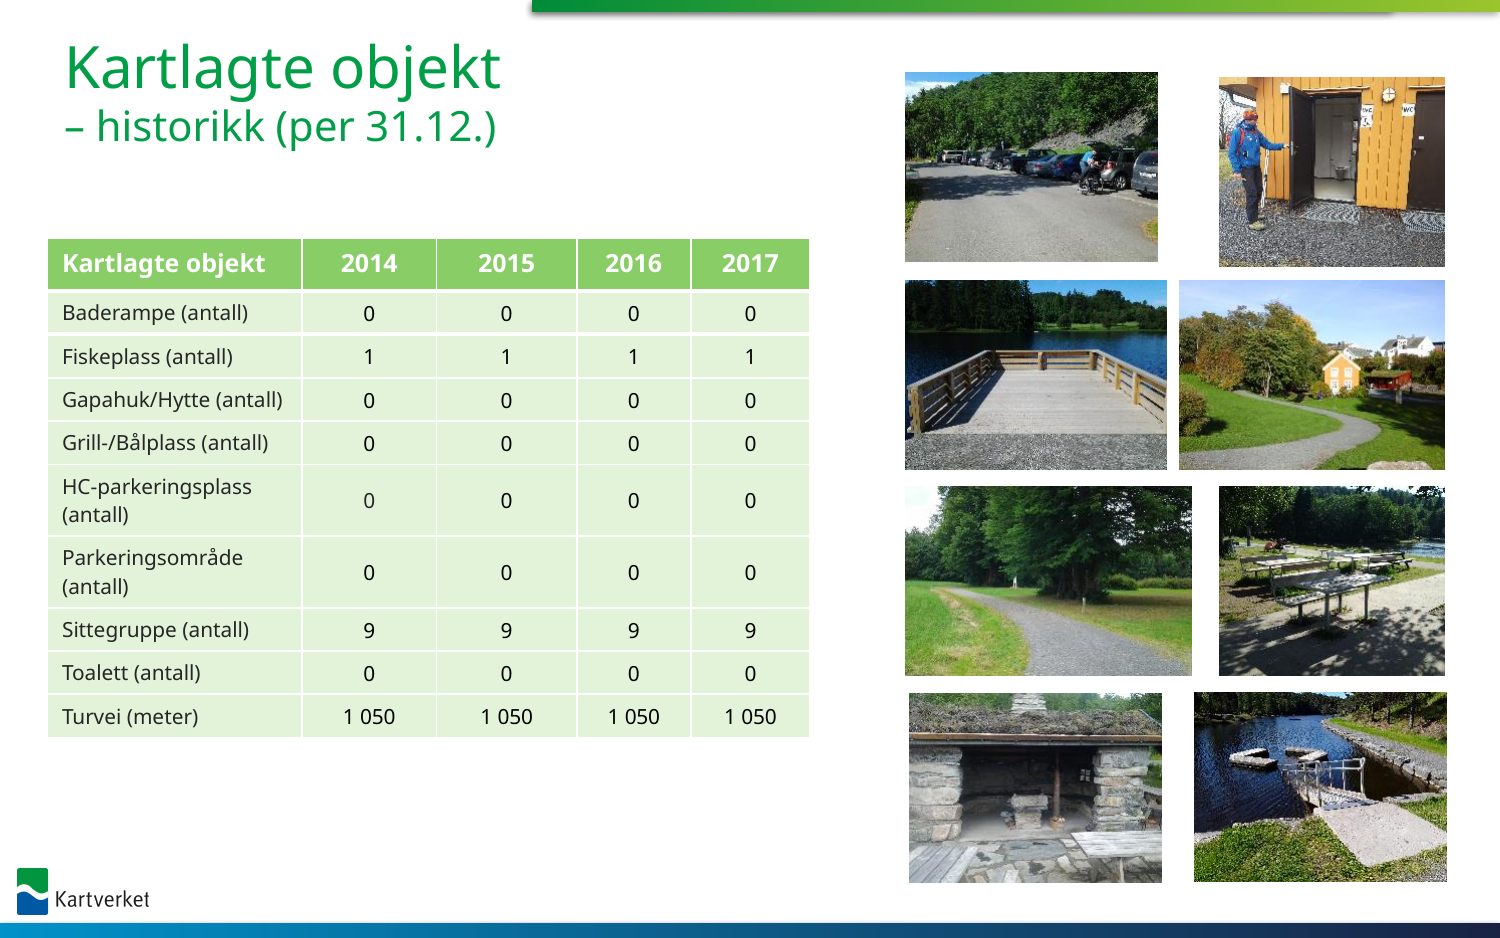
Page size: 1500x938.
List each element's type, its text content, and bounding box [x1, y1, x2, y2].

table_cell 0 [578, 465, 690, 535]
table_header 2014 [303, 239, 436, 289]
picture [1219, 486, 1445, 676]
table_cell 0 [578, 422, 690, 464]
table_cell 0 [692, 465, 809, 535]
table_cell Toalett (antall) [48, 652, 301, 693]
table_cell 1 050 [578, 695, 690, 737]
table_cell 0 [692, 379, 809, 420]
table_cell 0 [578, 293, 690, 332]
picture [1219, 77, 1445, 267]
picture [905, 486, 1193, 676]
table_cell 1 [692, 336, 809, 377]
table_cell 0 [303, 293, 436, 332]
table_cell Grill-/Bålplass (antall) [48, 422, 301, 464]
table_cell 9 [303, 609, 436, 650]
table_cell 0 [437, 422, 576, 464]
table_cell Baderampe (antall) [48, 293, 301, 332]
table_cell 1 [303, 336, 436, 377]
table_cell 1 [578, 336, 690, 377]
table_cell 0 [303, 652, 436, 693]
table_cell 1 050 [437, 695, 576, 737]
table_header 2016 [578, 239, 690, 289]
table_cell 0 [437, 652, 576, 693]
table_cell 0 [303, 537, 436, 607]
table_cell Turvei (meter) [48, 695, 301, 737]
table_cell 0 [692, 537, 809, 607]
table_cell 1 050 [303, 695, 436, 737]
table_cell 9 [578, 609, 690, 650]
picture [905, 280, 1167, 470]
table_cell 0 [437, 465, 576, 535]
table_cell 9 [437, 609, 576, 650]
table_header 2015 [437, 239, 576, 289]
picture [1194, 692, 1448, 882]
table_cell 0 [578, 652, 690, 693]
table_cell 0 [437, 379, 576, 420]
picture [1179, 280, 1445, 470]
table_cell Sittegruppe (antall) [48, 609, 301, 650]
text_box Kartlagte objekt – historikk (per 31.12.) [49, 14, 1431, 158]
table_cell 0 [437, 293, 576, 332]
table_cell 0 [692, 422, 809, 464]
table_cell Parkeringsområde (antall) [48, 537, 301, 607]
table_cell 0 [692, 293, 809, 332]
table_cell Gapahuk/Hytte (antall) [48, 379, 301, 420]
table_header 2017 [692, 239, 809, 289]
table_header Kartlagte objekt [48, 239, 301, 289]
table_cell 0 [578, 379, 690, 420]
table_cell HC-parkeringsplass (antall) [48, 465, 301, 535]
table_cell 1 050 [692, 695, 809, 737]
table_cell 9 [692, 609, 809, 650]
table_cell 0 [692, 652, 809, 693]
table_cell 0 [303, 422, 436, 464]
table_cell 0 [578, 537, 690, 607]
picture [909, 693, 1163, 884]
picture [905, 72, 1158, 262]
table_cell 0 [303, 379, 436, 420]
table_cell 1 [437, 336, 576, 377]
table_cell Fiskeplass (antall) [48, 336, 301, 377]
table_cell 0 [303, 465, 436, 535]
table_cell 0 [437, 537, 576, 607]
